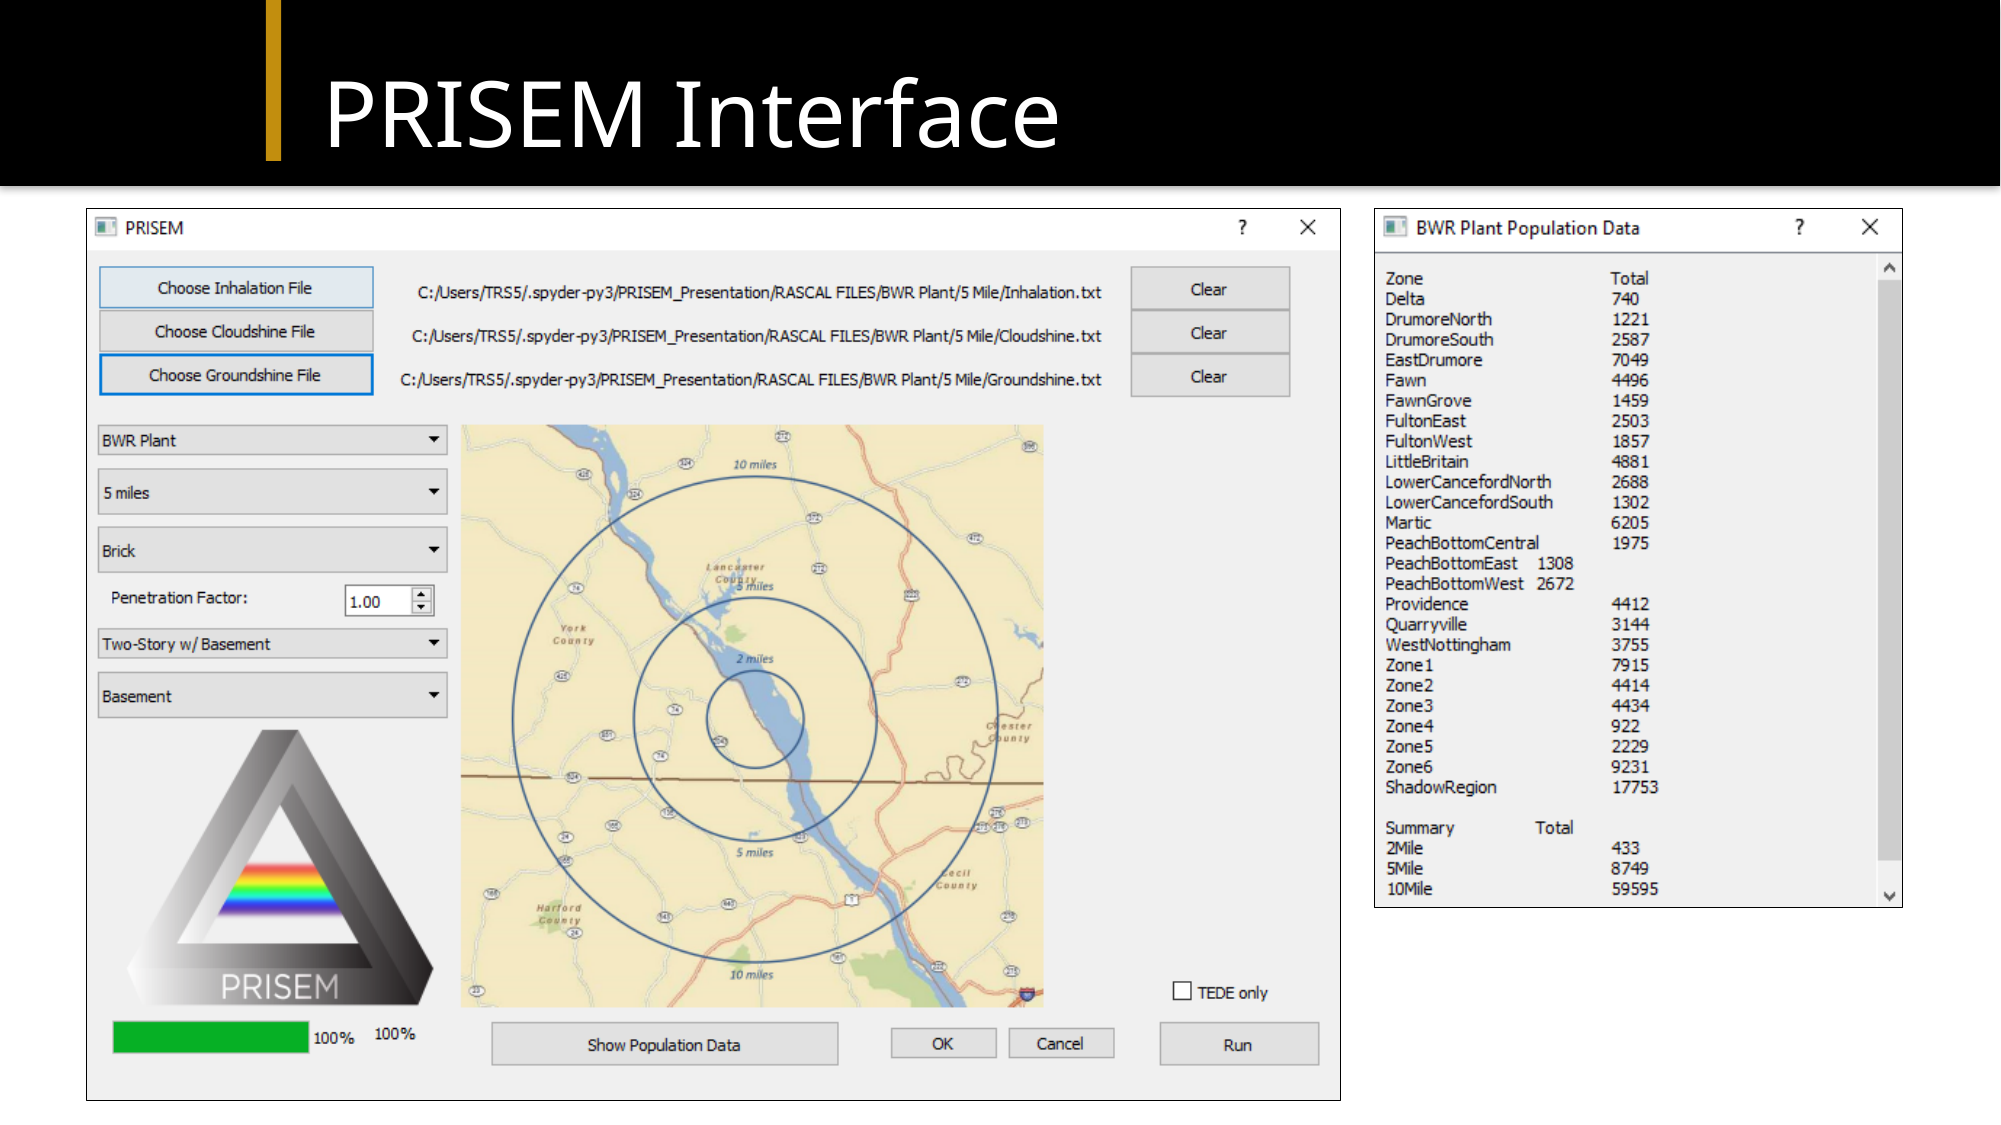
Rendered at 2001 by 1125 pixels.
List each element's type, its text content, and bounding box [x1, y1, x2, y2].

picture [86, 208, 1340, 1101]
picture [1374, 208, 1903, 908]
text_box PRISEM Interface [322, 56, 1717, 142]
